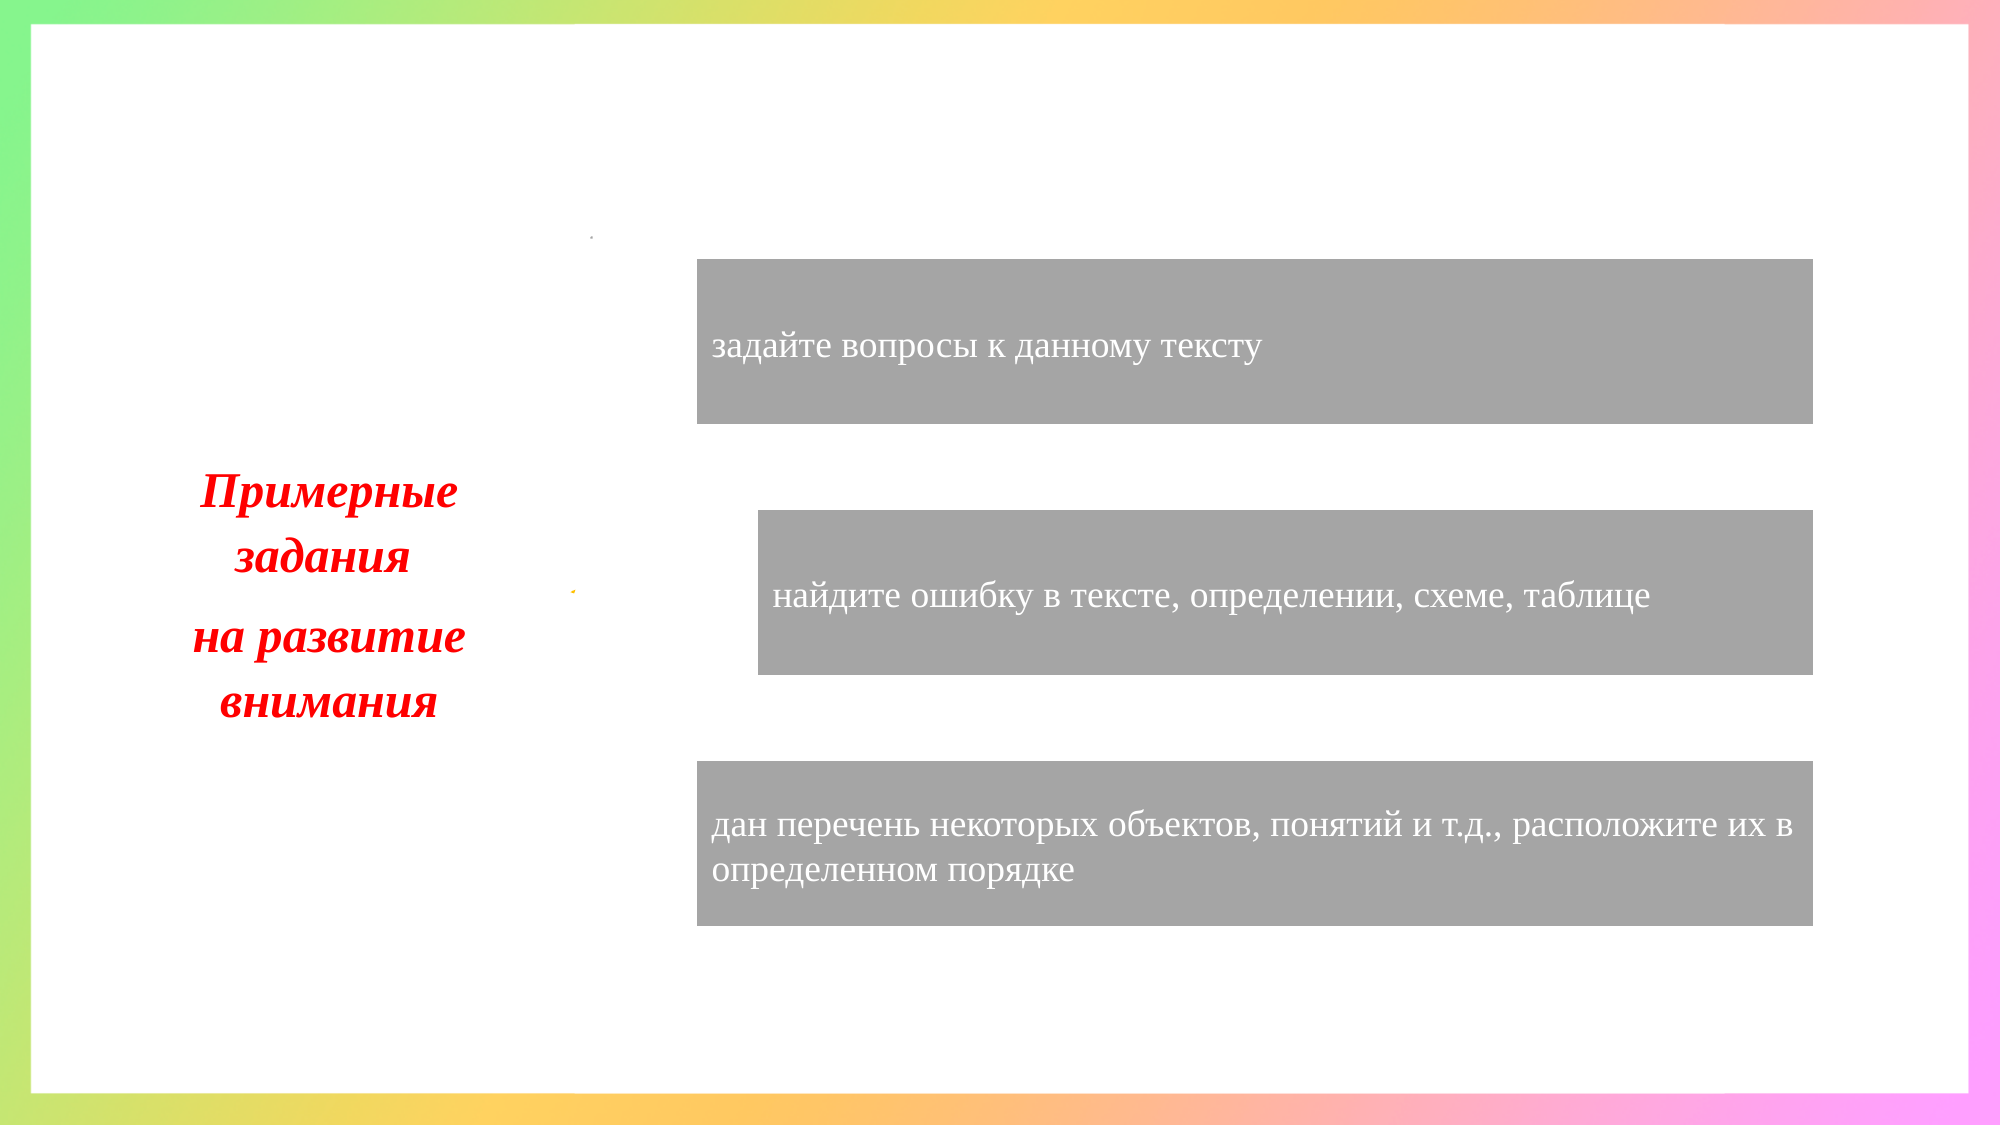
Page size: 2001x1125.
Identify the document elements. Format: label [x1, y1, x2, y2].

picture [0, 0, 2000, 1125]
text_box [568, 101, 1814, 938]
